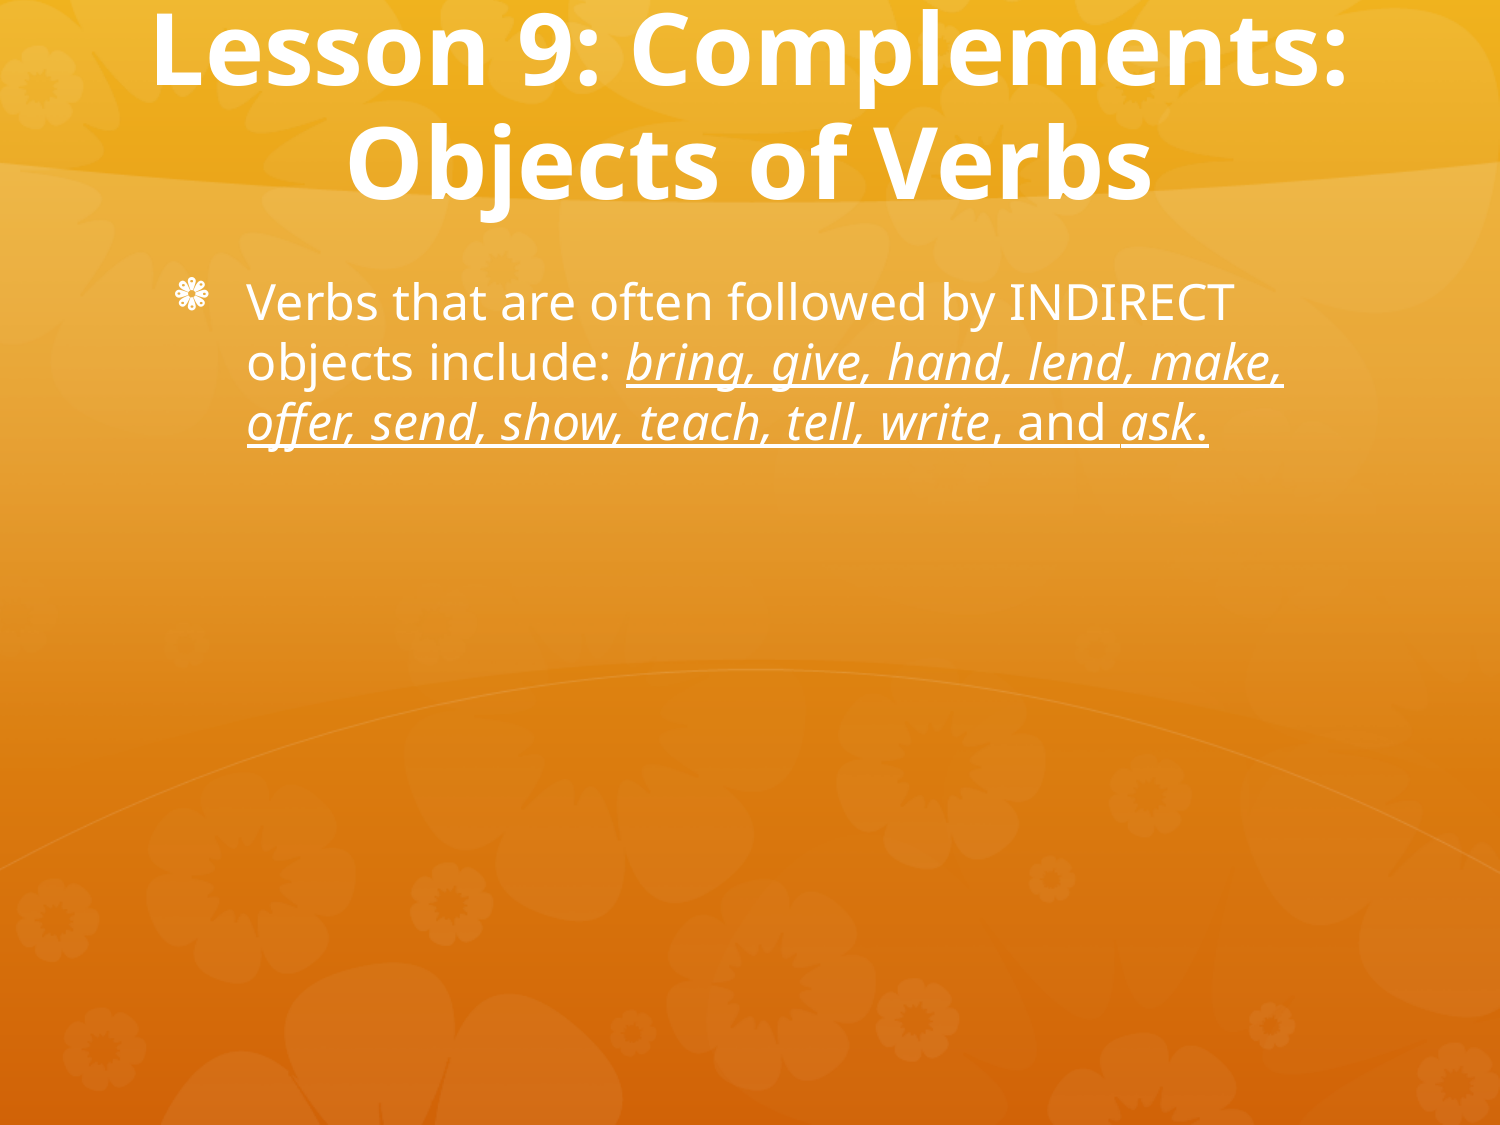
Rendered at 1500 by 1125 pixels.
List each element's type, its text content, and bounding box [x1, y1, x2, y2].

picture [0, 0, 1500, 1125]
title Lesson 9: Complements: Objects of Verbs [127, 14, 1372, 203]
list Verbs that are often followed by INDIRECT objects include: bring, give, hand, lend, make, offer, send, show, teach, tell, write, and ask. [156, 262, 1344, 967]
